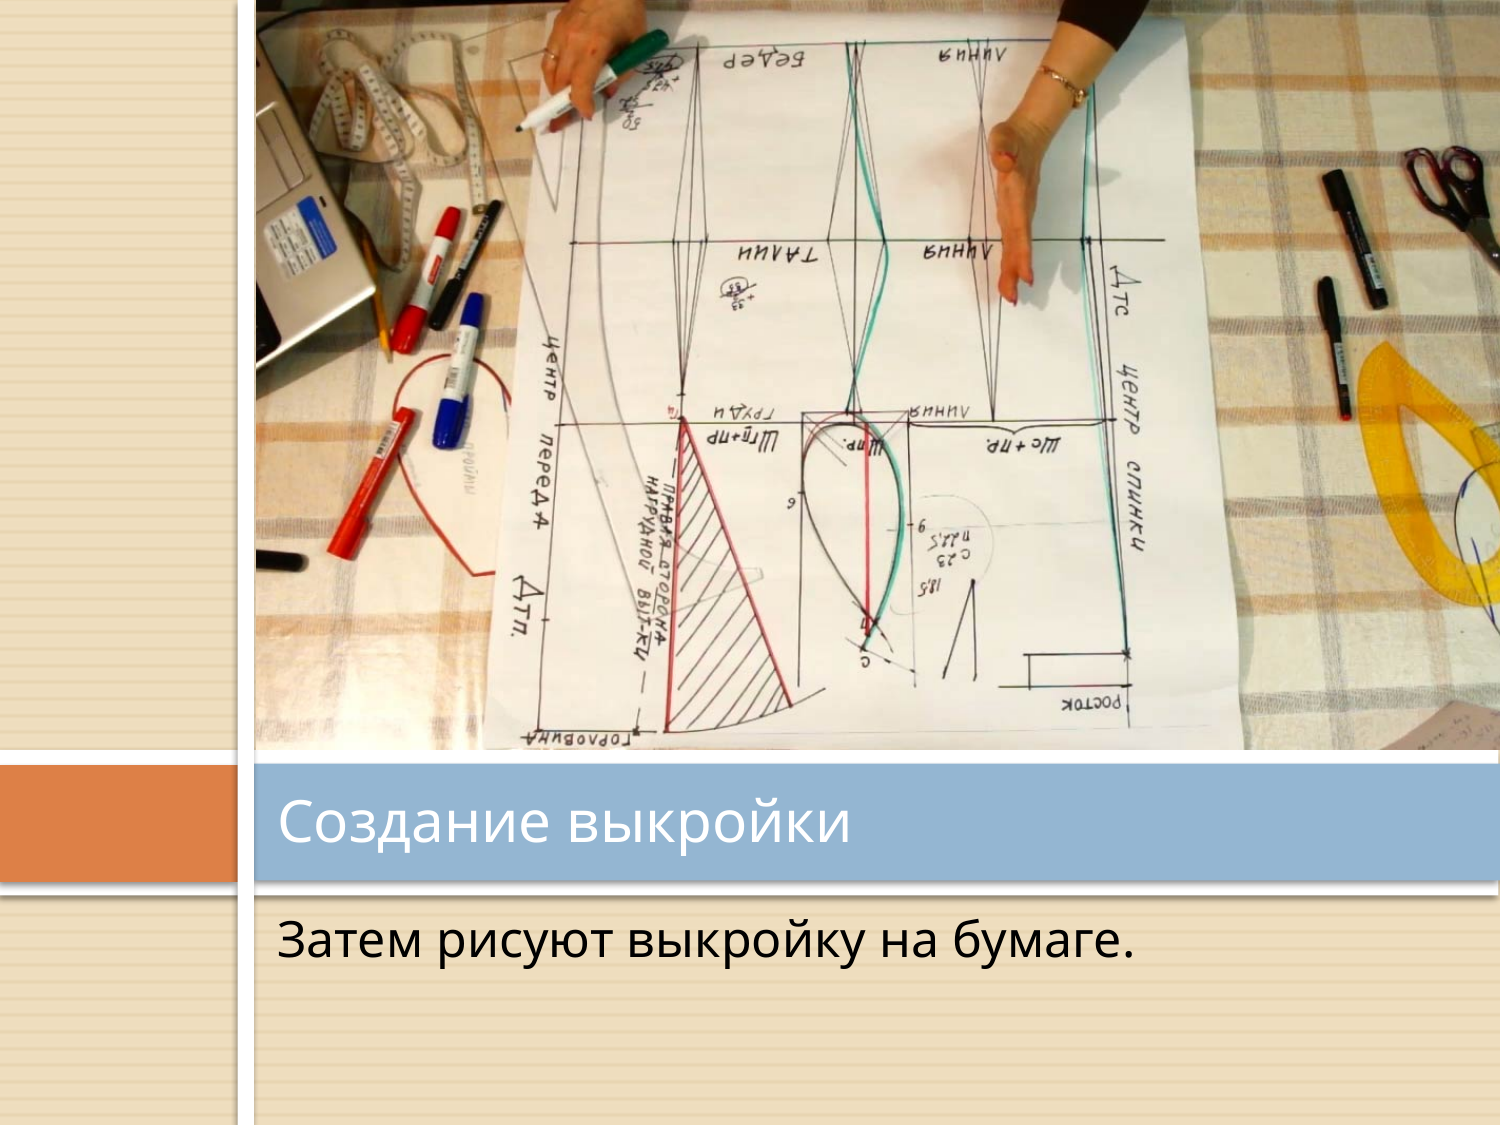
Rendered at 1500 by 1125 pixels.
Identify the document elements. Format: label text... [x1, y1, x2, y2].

picture [255, 0, 1500, 750]
title Создание выкройки [262, 762, 1463, 875]
list Затем рисуют выкройку на бумаге. [262, 900, 1463, 1013]
